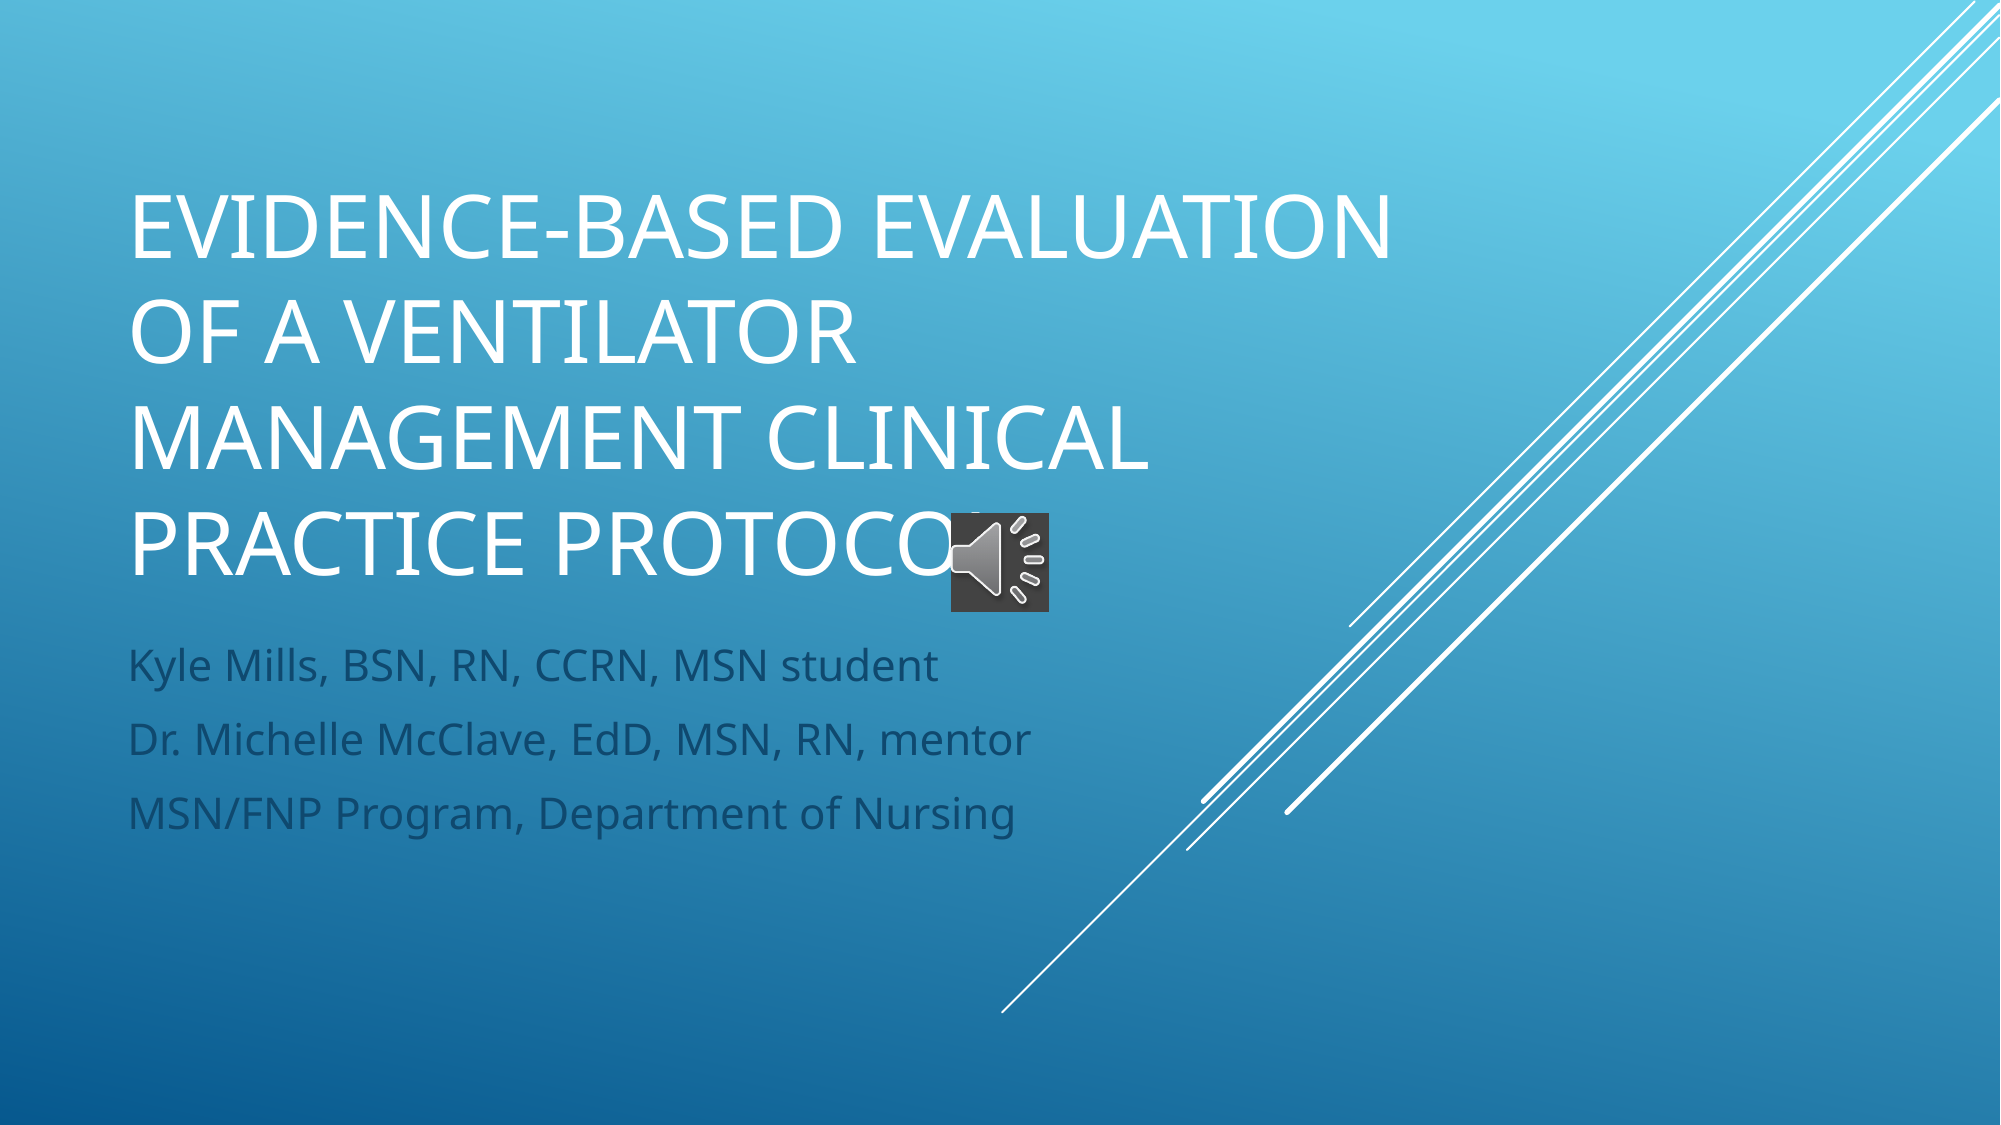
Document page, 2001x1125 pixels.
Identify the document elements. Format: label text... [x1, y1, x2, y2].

title Evidence-based evaluation of a ventilator management clinical practice protocol [112, 112, 1425, 600]
picture [949, 512, 1051, 613]
subtitle Kyle Mills, BSN, RN, CCRN, MSN student Dr. Michelle McClave, EdD, MSN, RN, mentor MSN/FNP Program, Department of Nursing [112, 630, 1163, 950]
